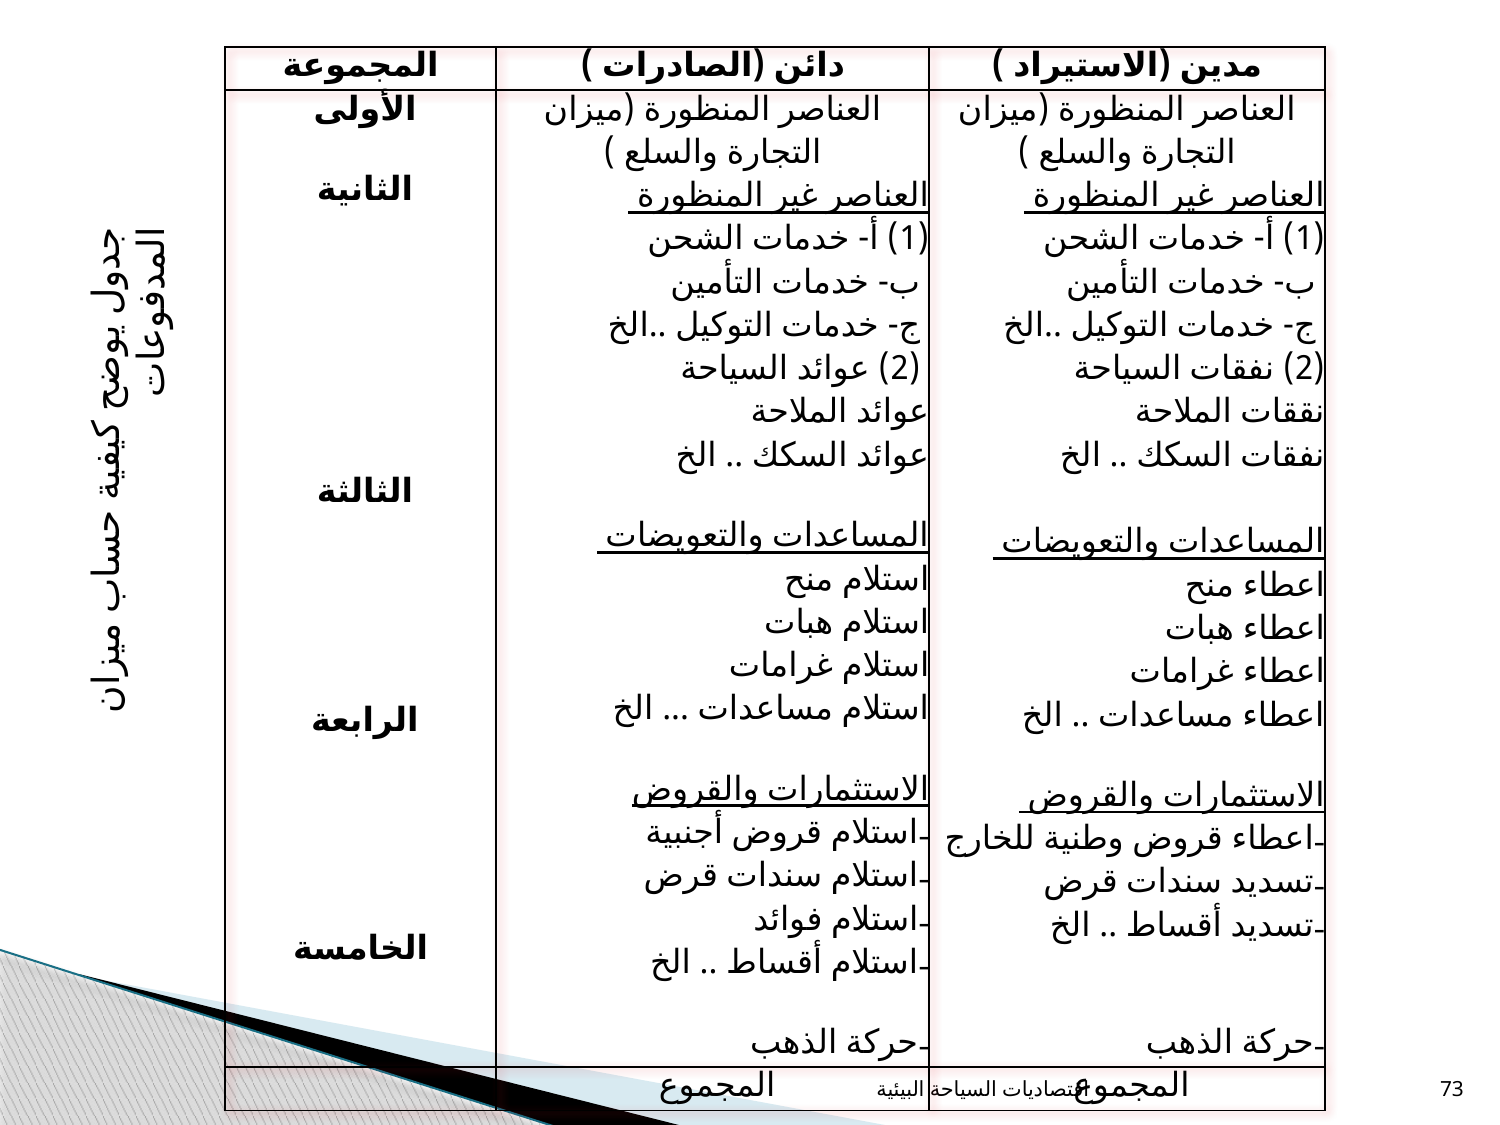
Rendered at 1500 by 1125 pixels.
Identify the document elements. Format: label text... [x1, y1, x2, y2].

slide_number 166 [0, 953, 221, 1024]
table_cell المجموع [497, 1068, 718, 1110]
slide_number 73 [1418, 1051, 1479, 1112]
table_cell [226, 1068, 495, 1110]
footer اقتصاديات السياحة البيئية [718, 1051, 1105, 1112]
table_header دائن (الصادرات ) [497, 48, 928, 89]
table_header المجموعة [226, 48, 495, 89]
table_cell العناصر المنظورة (ميزان التجارة والسلع ) العناصر غير المنظورة (1) أ- خدمات الشحن ب- خدمات التأمين ج- خدمات التوكيل ..الخ (2) عوائد السياحة عوائد الملاحة عوائد السكك .. الخ المساعدات والتعويضات استلام منح استلام هبات استلام غرامات استلام مساعدات ... الخ الاستثمارات والقروض استلام قروض أجنبية استلام سندات قرض استلام فوائد استلام أقساط .. الخ حركة الذهب [497, 91, 928, 1066]
table_cell المجموع [1105, 1068, 1324, 1110]
slide_number 166 [524, 1120, 542, 1125]
table_cell العناصر المنظورة (ميزان التجارة والسلع ) العناصر غير المنظورة (1) أ- خدمات الشحن ب- خدمات التأمين ج- خدمات التوكيل ..الخ (2) نفقات السياحة نققات الملاحة نفقات السكك .. الخ المساعدات والتعويضات اعطاء منح اعطاء هبات اعطاء غرامات اعطاء مساعدات .. الخ الاستثمارات والقروض اعطاء قروض وطنية للخارج تسديد سندات قرض تسديد أقساط .. الخ حركة الذهب [930, 91, 1324, 1066]
text_box جدول يوضح كيفية حساب ميزان المدفوعات [74, 212, 180, 876]
table_cell الأولى الثانية الثالثة الرابعة الخامسة [226, 91, 495, 1066]
table_header مدين (الاستيراد ) [930, 48, 1324, 89]
